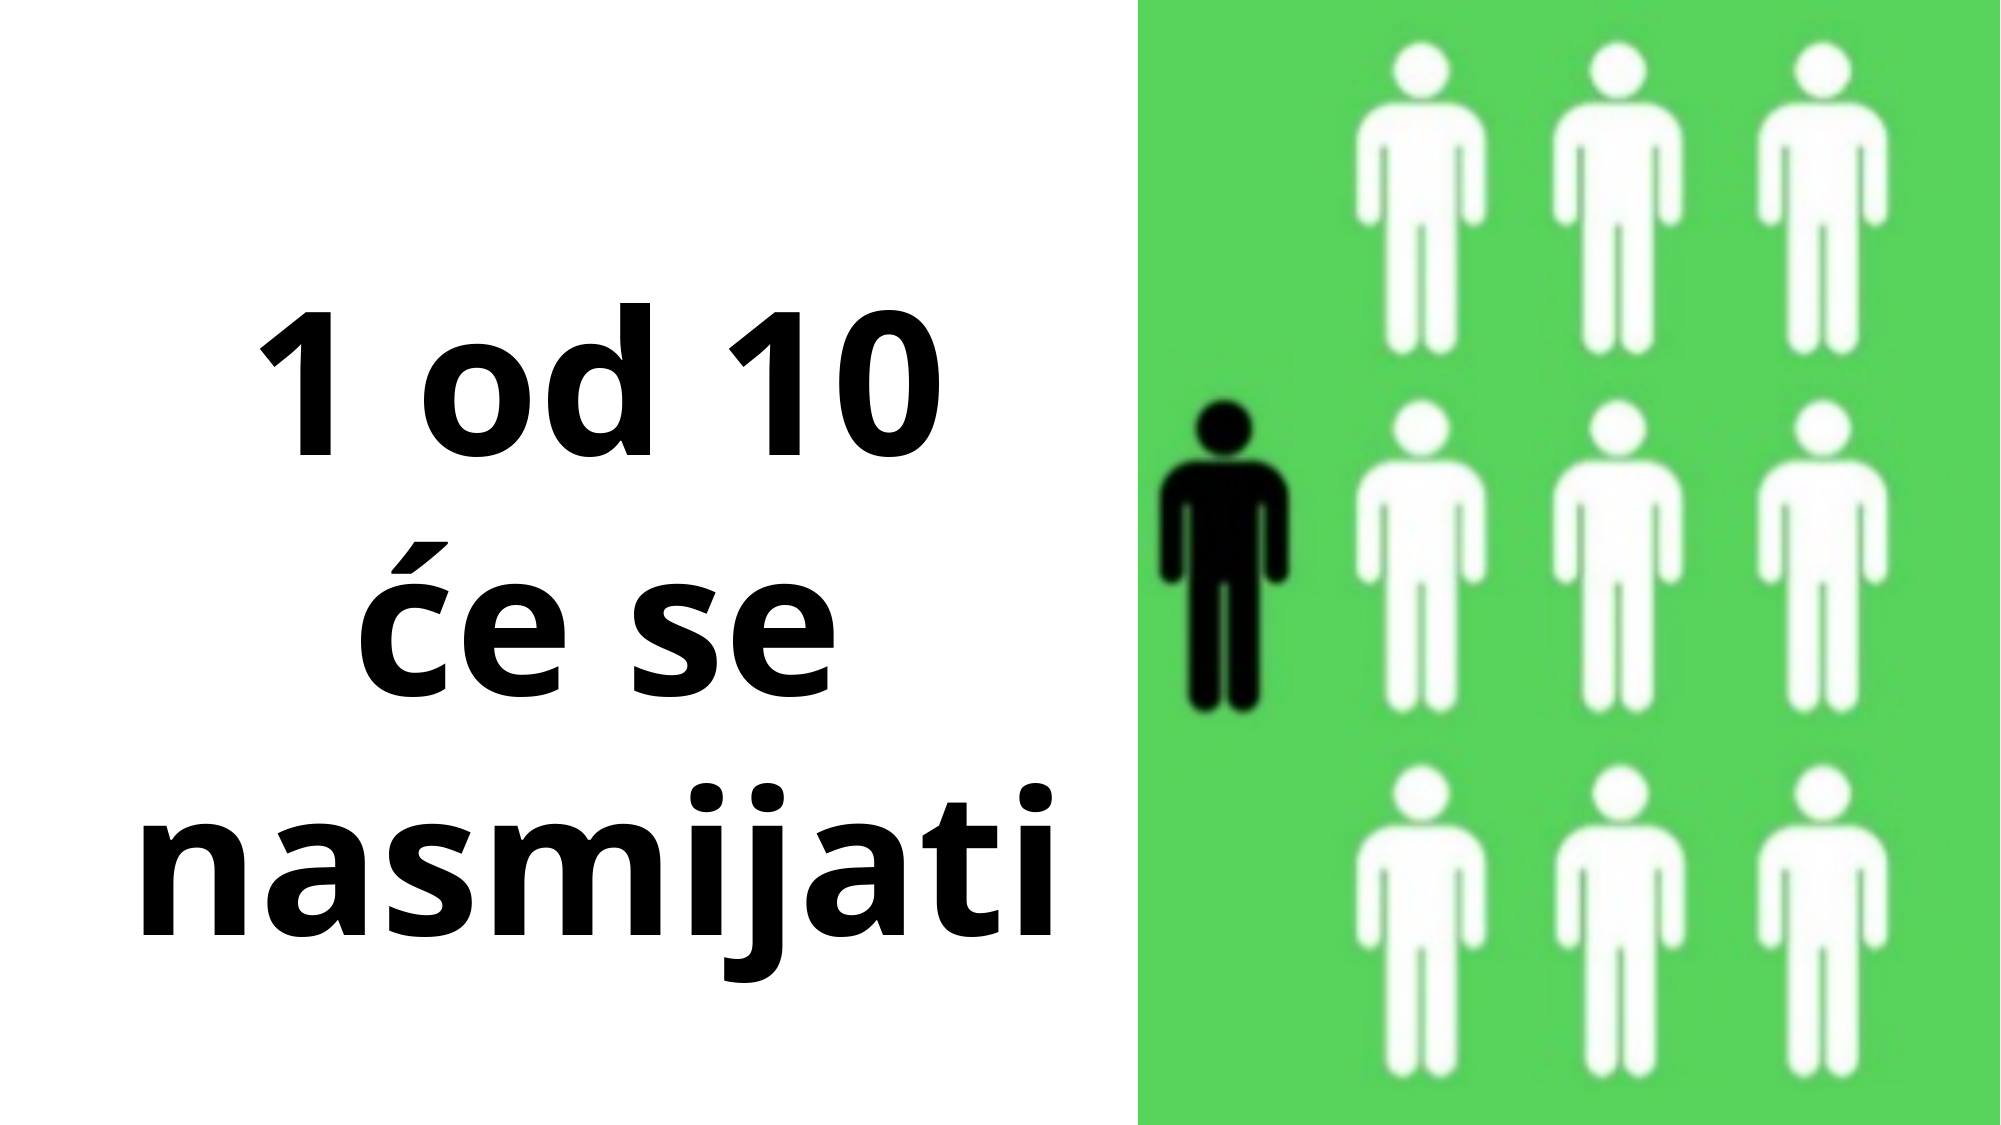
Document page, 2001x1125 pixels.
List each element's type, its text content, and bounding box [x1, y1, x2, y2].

text_box 1 od 10 će se nasmijati [102, 248, 1093, 983]
picture [1137, 0, 2000, 1125]
